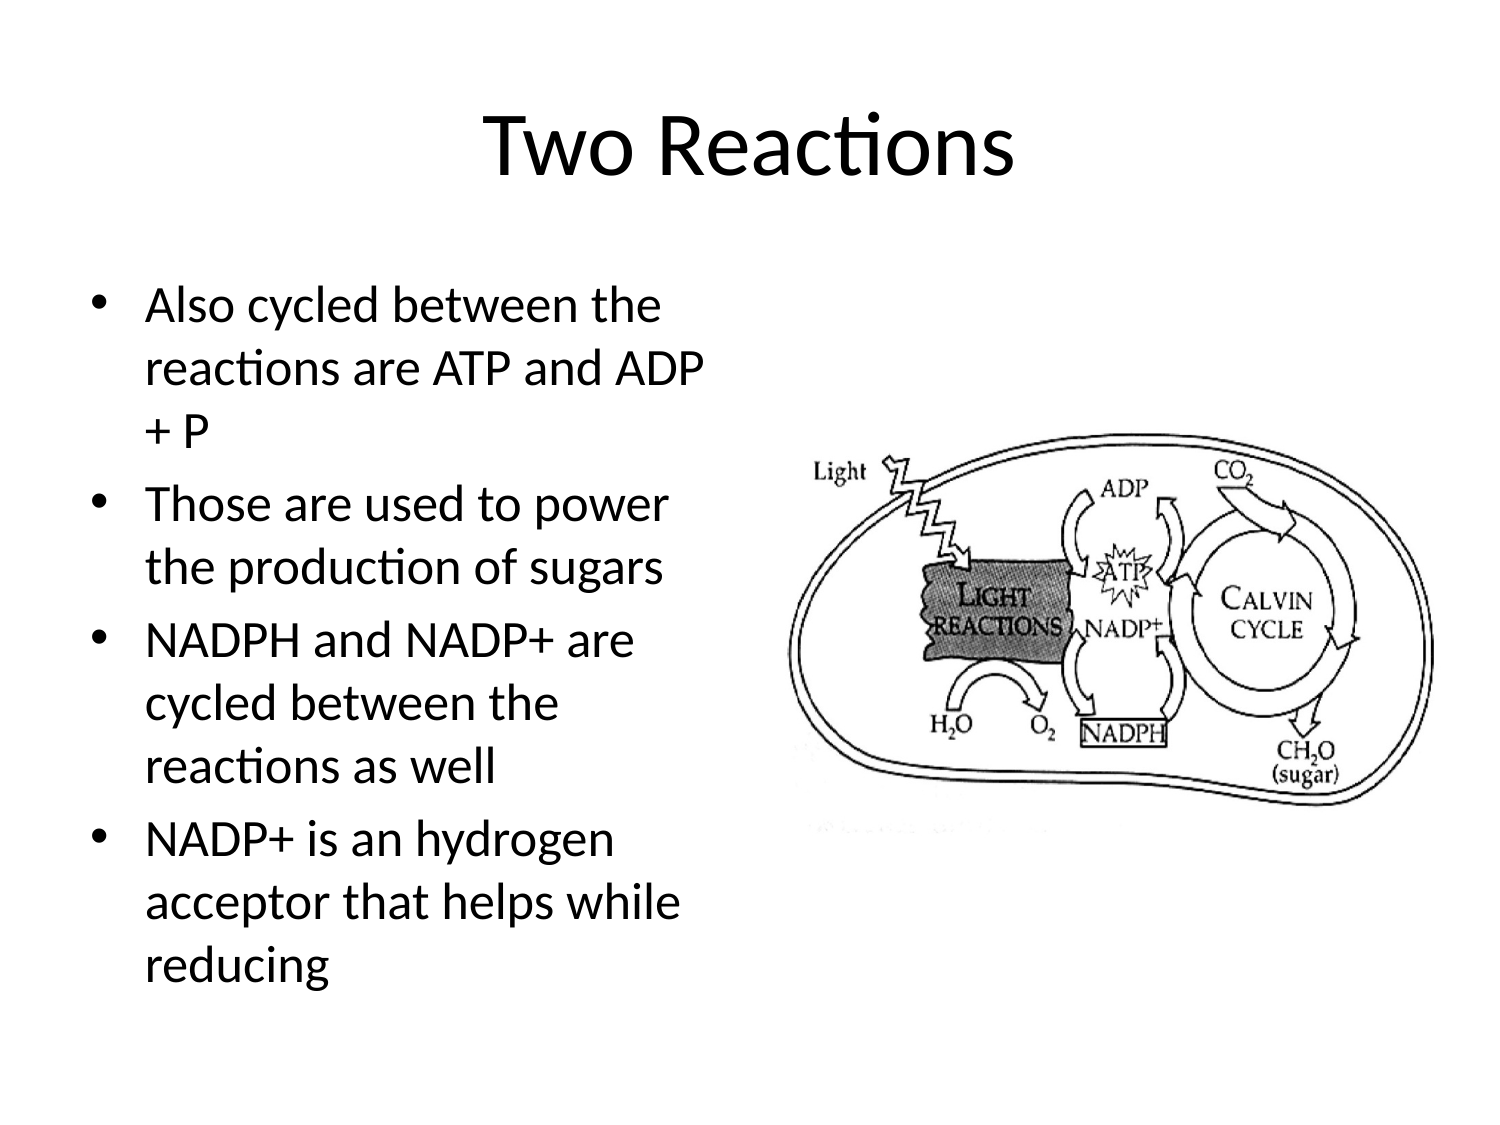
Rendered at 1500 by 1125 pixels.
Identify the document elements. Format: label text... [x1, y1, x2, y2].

picture [774, 412, 1457, 838]
list Also cycled between the reactions are ATP and ADP + P Those are used to power the production of sugars NADPH and NADP+ are cycled between the reactions as well NADP+ is an hydrogen acceptor that helps while reducing [75, 262, 738, 1005]
title Two Reactions [75, 45, 1425, 233]
